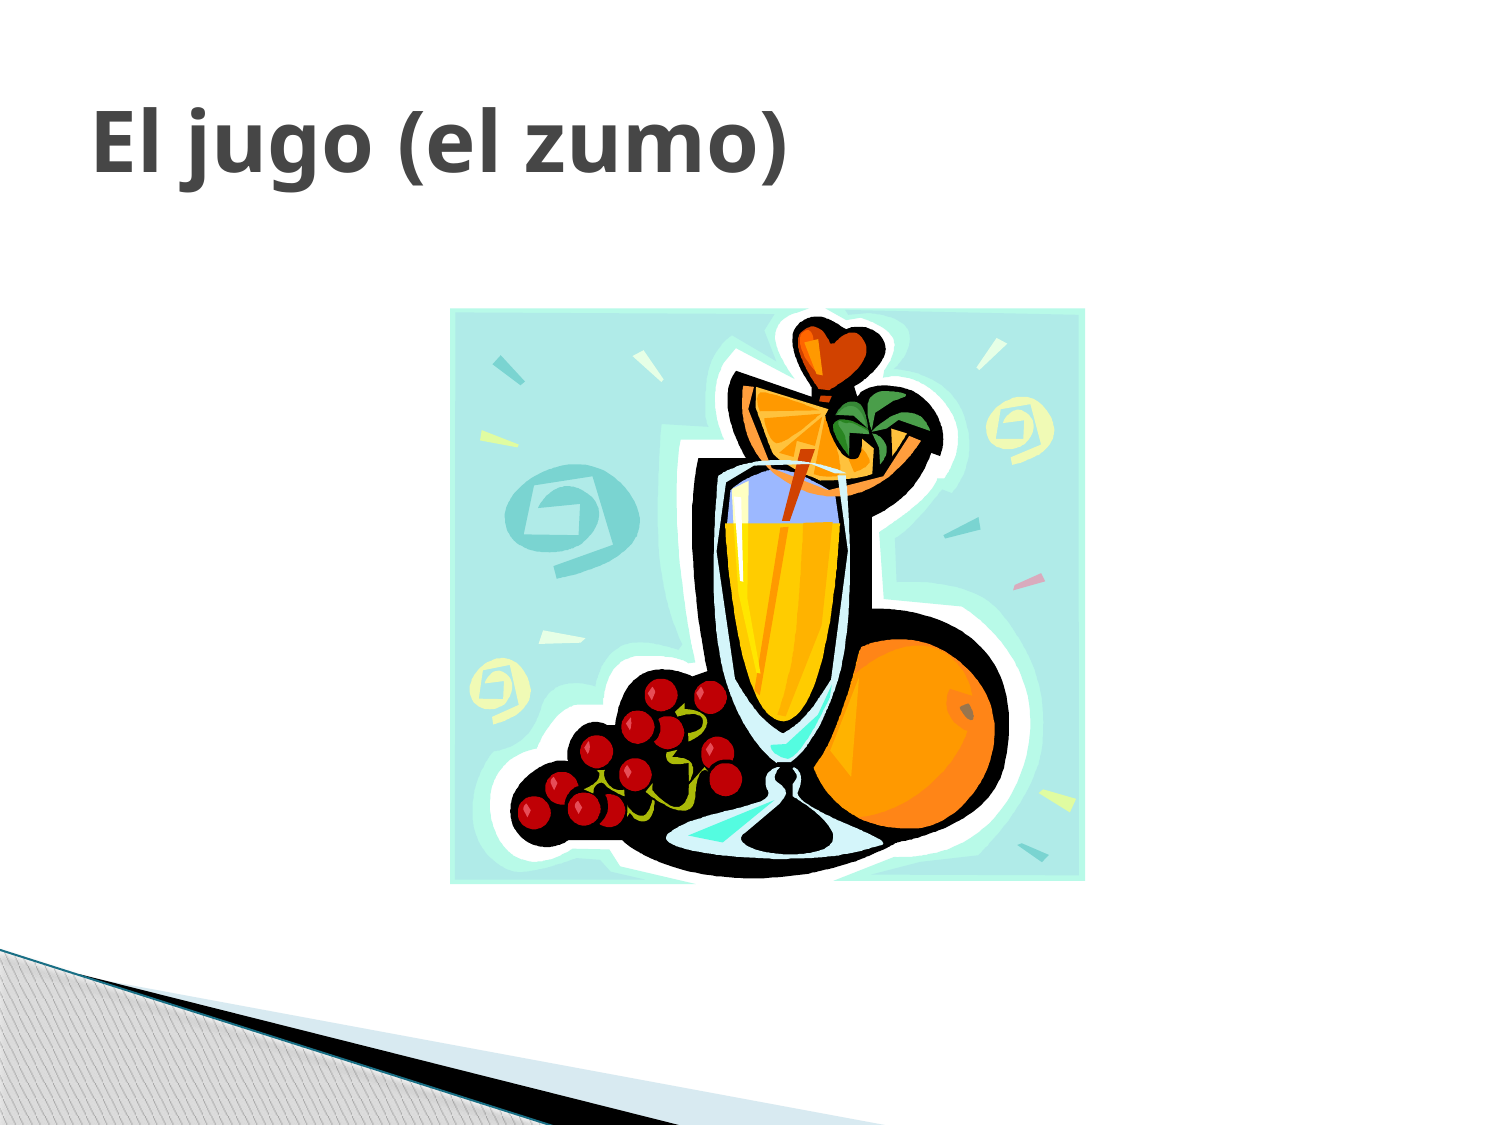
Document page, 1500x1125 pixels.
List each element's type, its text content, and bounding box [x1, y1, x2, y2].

picture [449, 299, 1094, 893]
title El jugo (el zumo) [75, 45, 1425, 233]
